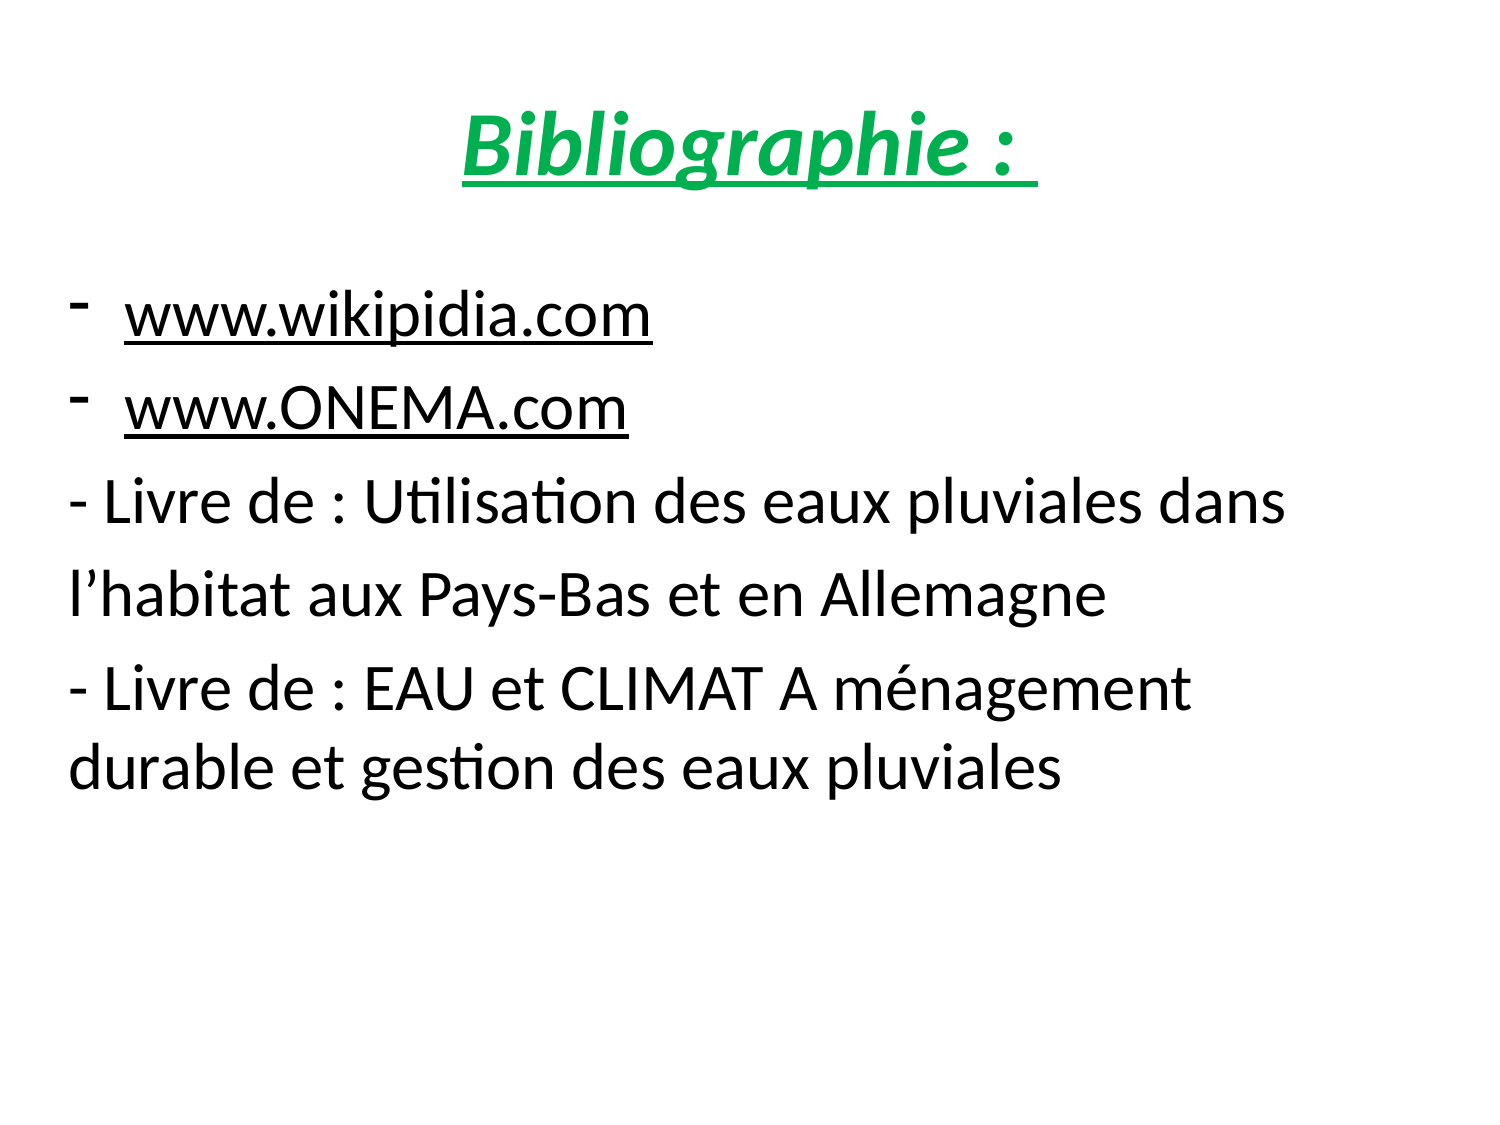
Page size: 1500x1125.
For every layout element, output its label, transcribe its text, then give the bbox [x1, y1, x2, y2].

title Bibliographie : [75, 45, 1425, 233]
list www.wikipidia.com www.ONEMA.com - Livre de : Utilisation des eaux pluviales dans l’habitat aux Pays-Bas et en Allemagne - Livre de : EAU et CLIMAT A ménagement durable et gestion des eaux pluviales [53, 262, 1404, 1005]
